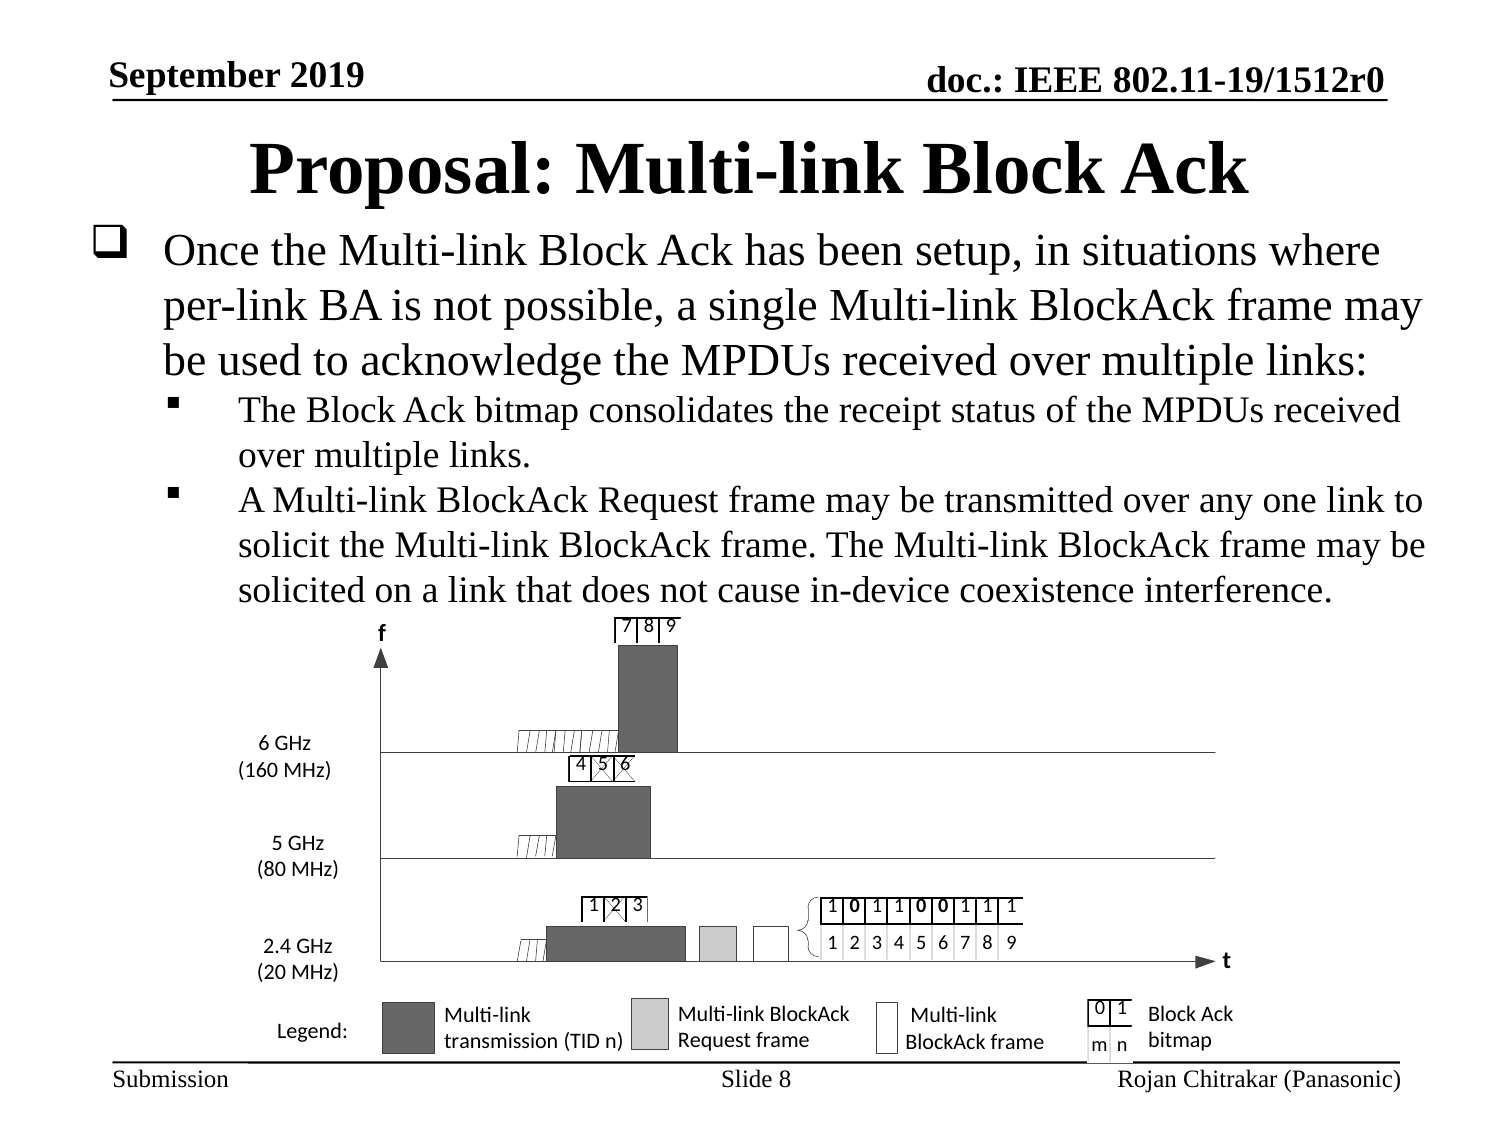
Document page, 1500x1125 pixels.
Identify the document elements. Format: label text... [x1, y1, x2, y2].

picture [234, 612, 1242, 1067]
slide_number Slide 8 [712, 1076, 800, 1093]
footer Rojan Chitrakar (Panasonic) [949, 1061, 1402, 1093]
text_box Once the Multi-link Block Ack has been setup, in situations where per-link BA is not possible, a single Multi-link BlockAck frame may be used to acknowledge the MPDUs received over multiple links: The Block Ack bitmap consolidates the receipt status of the MPDUs received over multiple links. A Multi-link BlockAck Request frame may be transmitted over any one link to solicit the Multi-link BlockAck frame. The Multi-link BlockAck frame may be solicited on a link that does not cause in-device coexistence interference. [75, 212, 1463, 618]
text_box Proposal: Multi-link Block Ack [0, 111, 1500, 225]
